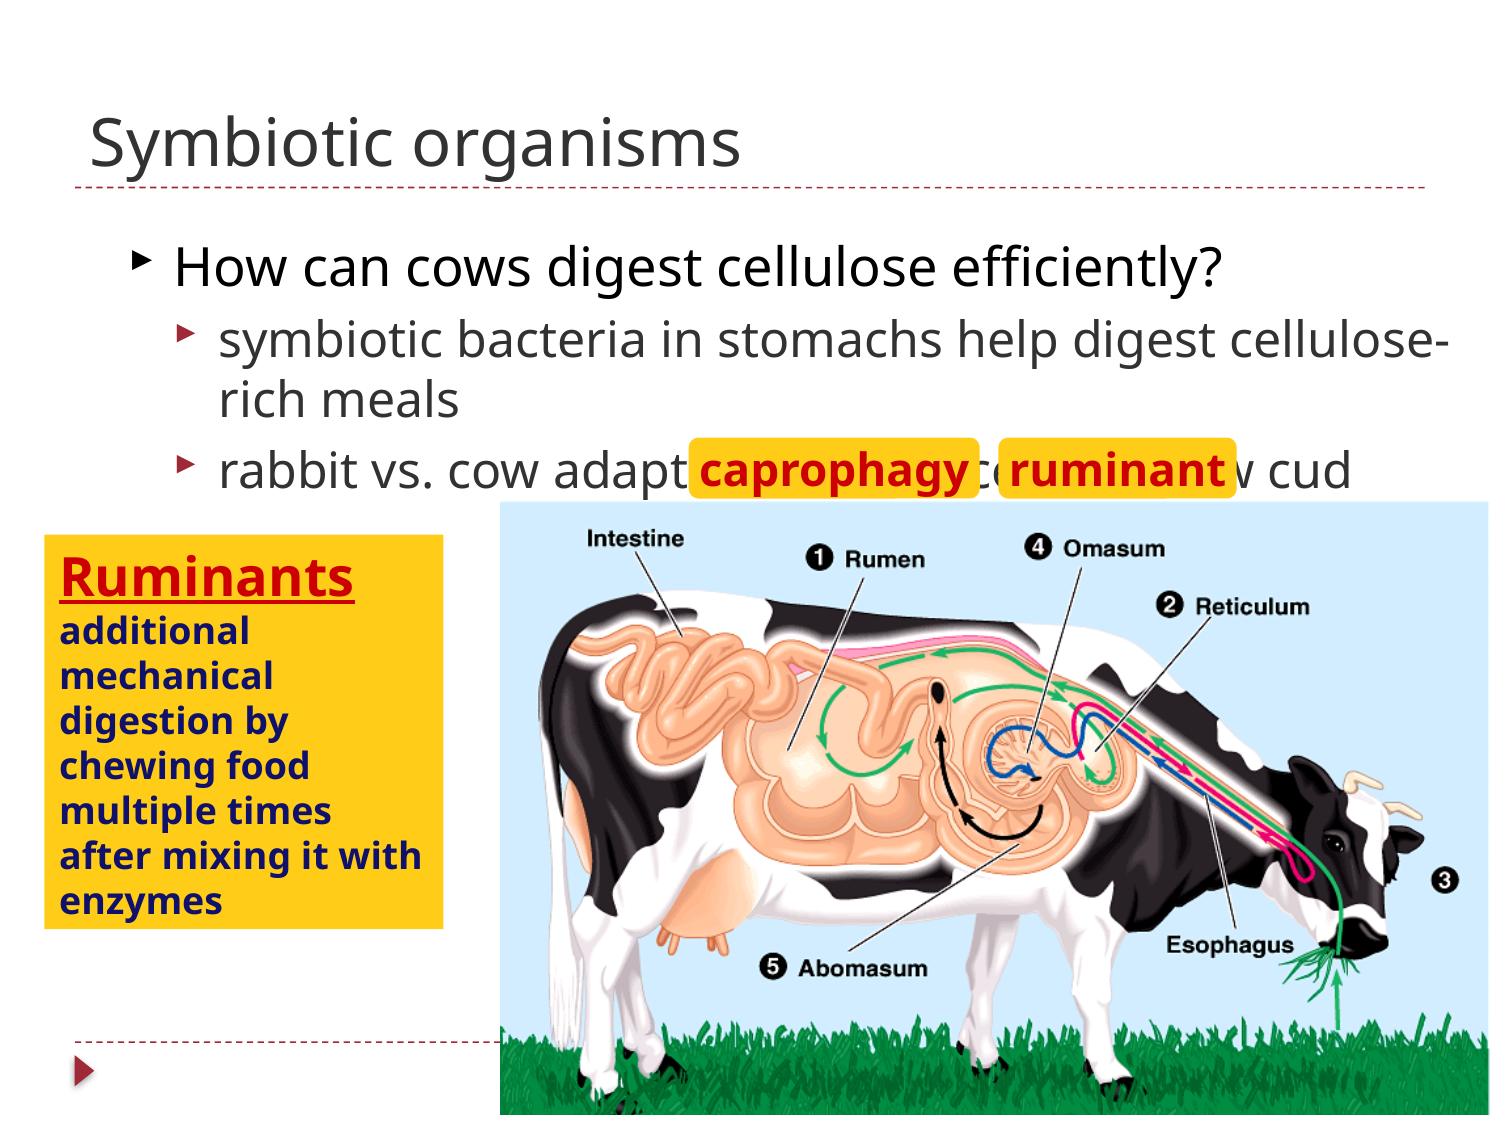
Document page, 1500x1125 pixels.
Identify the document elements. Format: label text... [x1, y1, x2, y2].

text_box caprophagy [688, 437, 980, 491]
text_box Ruminants additional mechanical digestion by chewing food multiple times after mixing it with enzymes [44, 534, 444, 930]
text_box ruminant [998, 437, 1237, 491]
picture [499, 491, 1500, 1115]
list How can cows digest cellulose efficiently? symbiotic bacteria in stomachs help digest cellulose-rich meals rabbit vs. cow adaptation: eat feces vs. chew cud [113, 224, 1500, 509]
title Symbiotic organisms [75, 24, 1425, 188]
